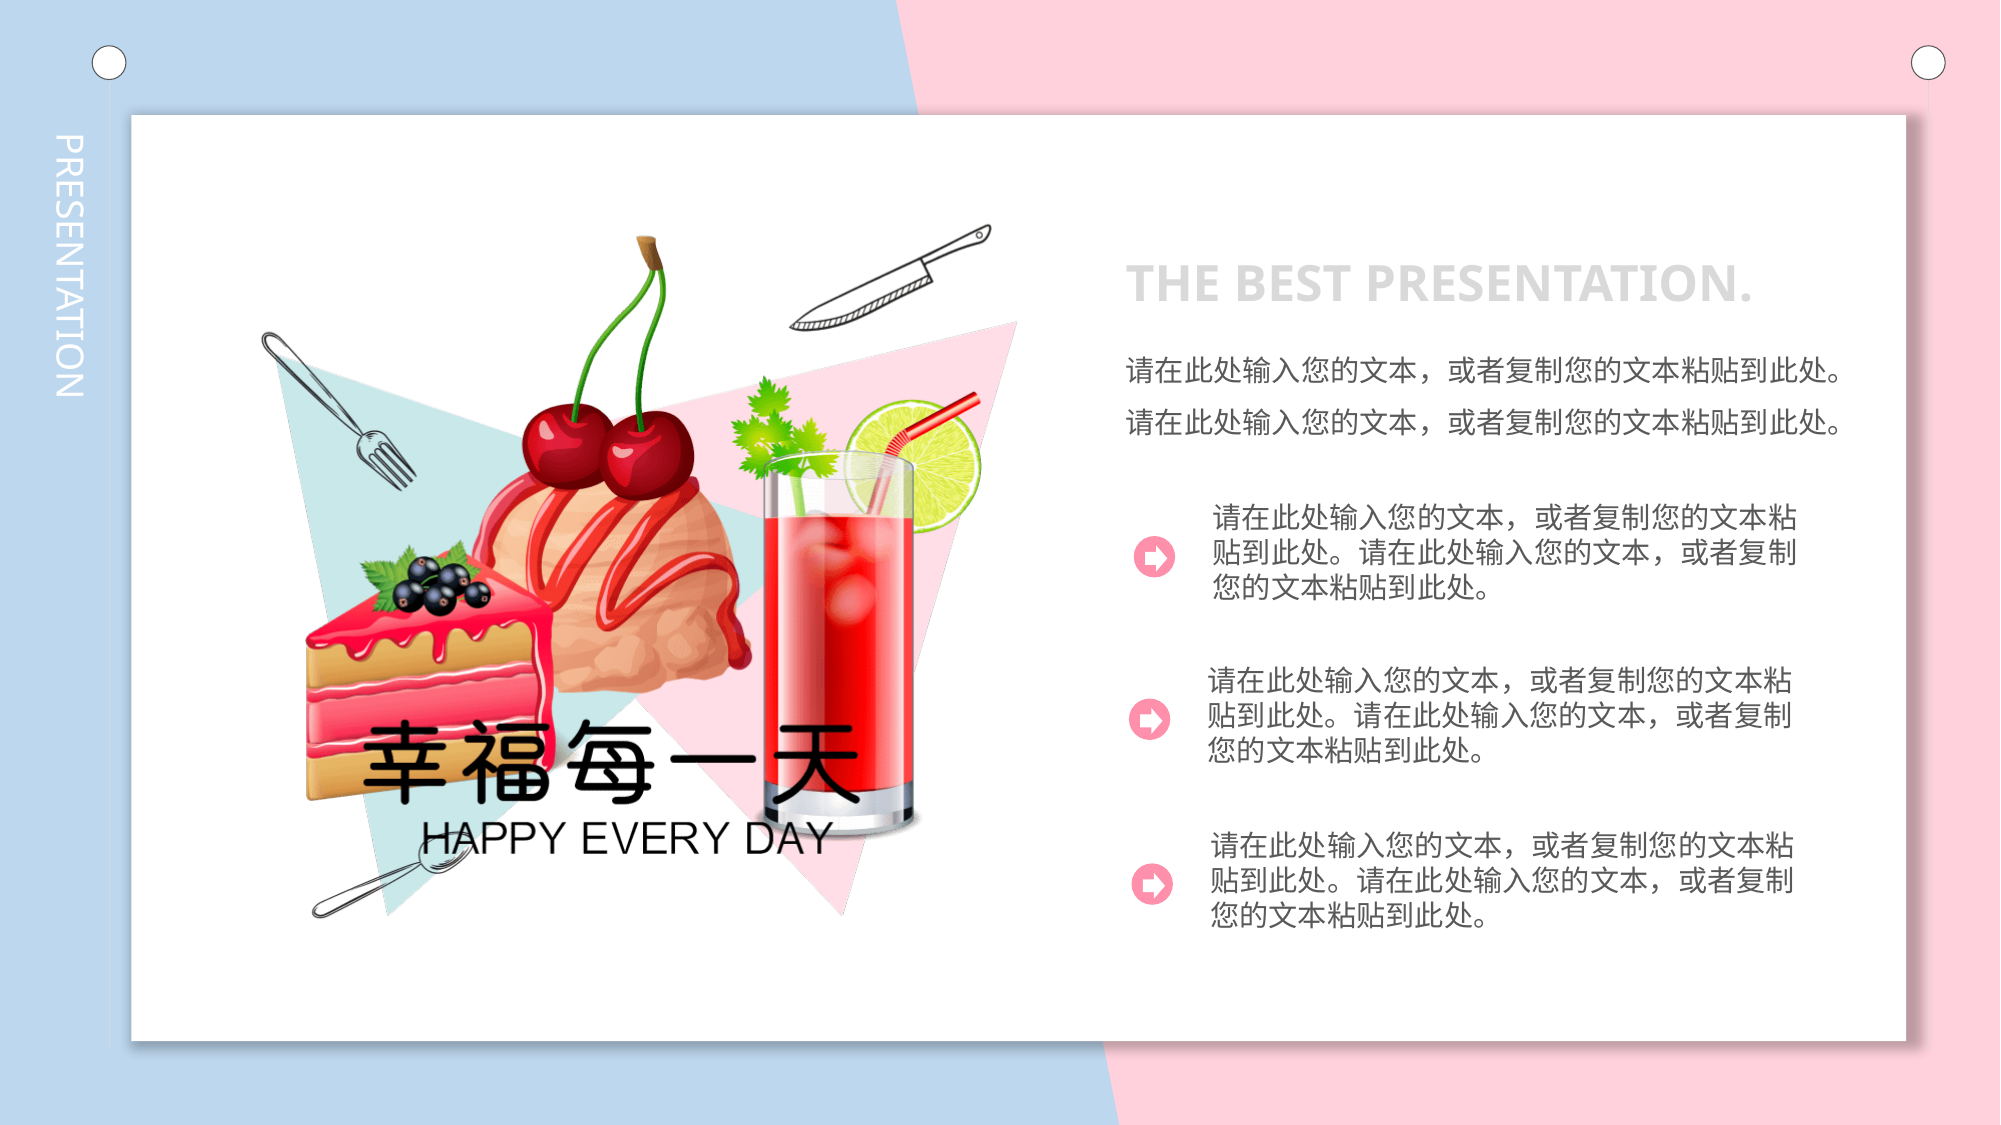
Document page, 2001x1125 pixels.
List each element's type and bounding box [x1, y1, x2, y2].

picture [187, 15, 1100, 1125]
text_box [1110, 214, 2000, 941]
text_box [1100, 45, 1946, 1051]
text_box [25, 45, 187, 1051]
